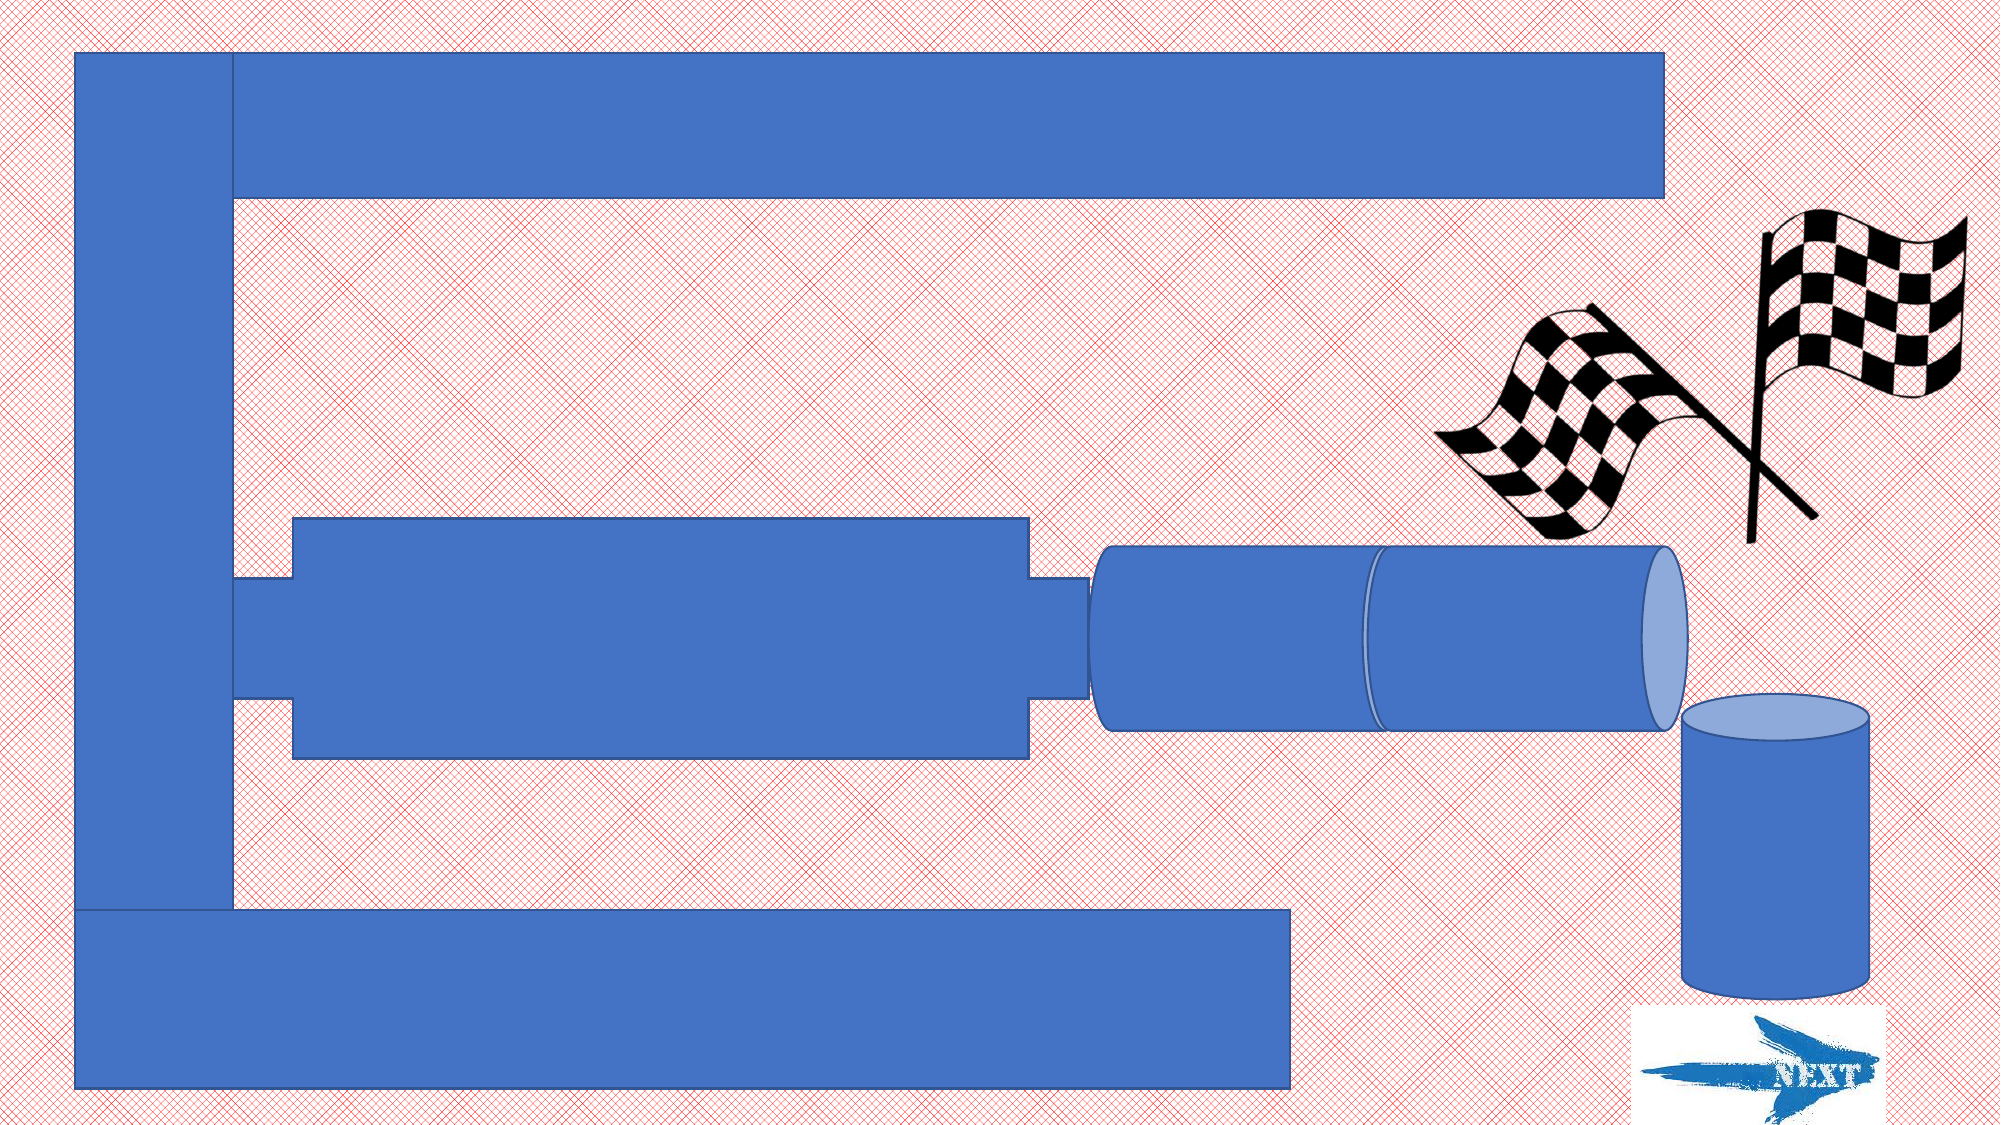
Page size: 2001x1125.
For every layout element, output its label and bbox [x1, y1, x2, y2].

text_box [74, 909, 1291, 1090]
text_box [1680, 692, 1871, 1001]
text_box [234, 52, 1665, 199]
text_box [74, 52, 234, 911]
text_box [1087, 545, 1388, 732]
text_box [234, 517, 1090, 760]
picture [1410, 157, 2000, 638]
text_box [1366, 545, 1689, 732]
picture [1631, 1005, 1886, 1125]
